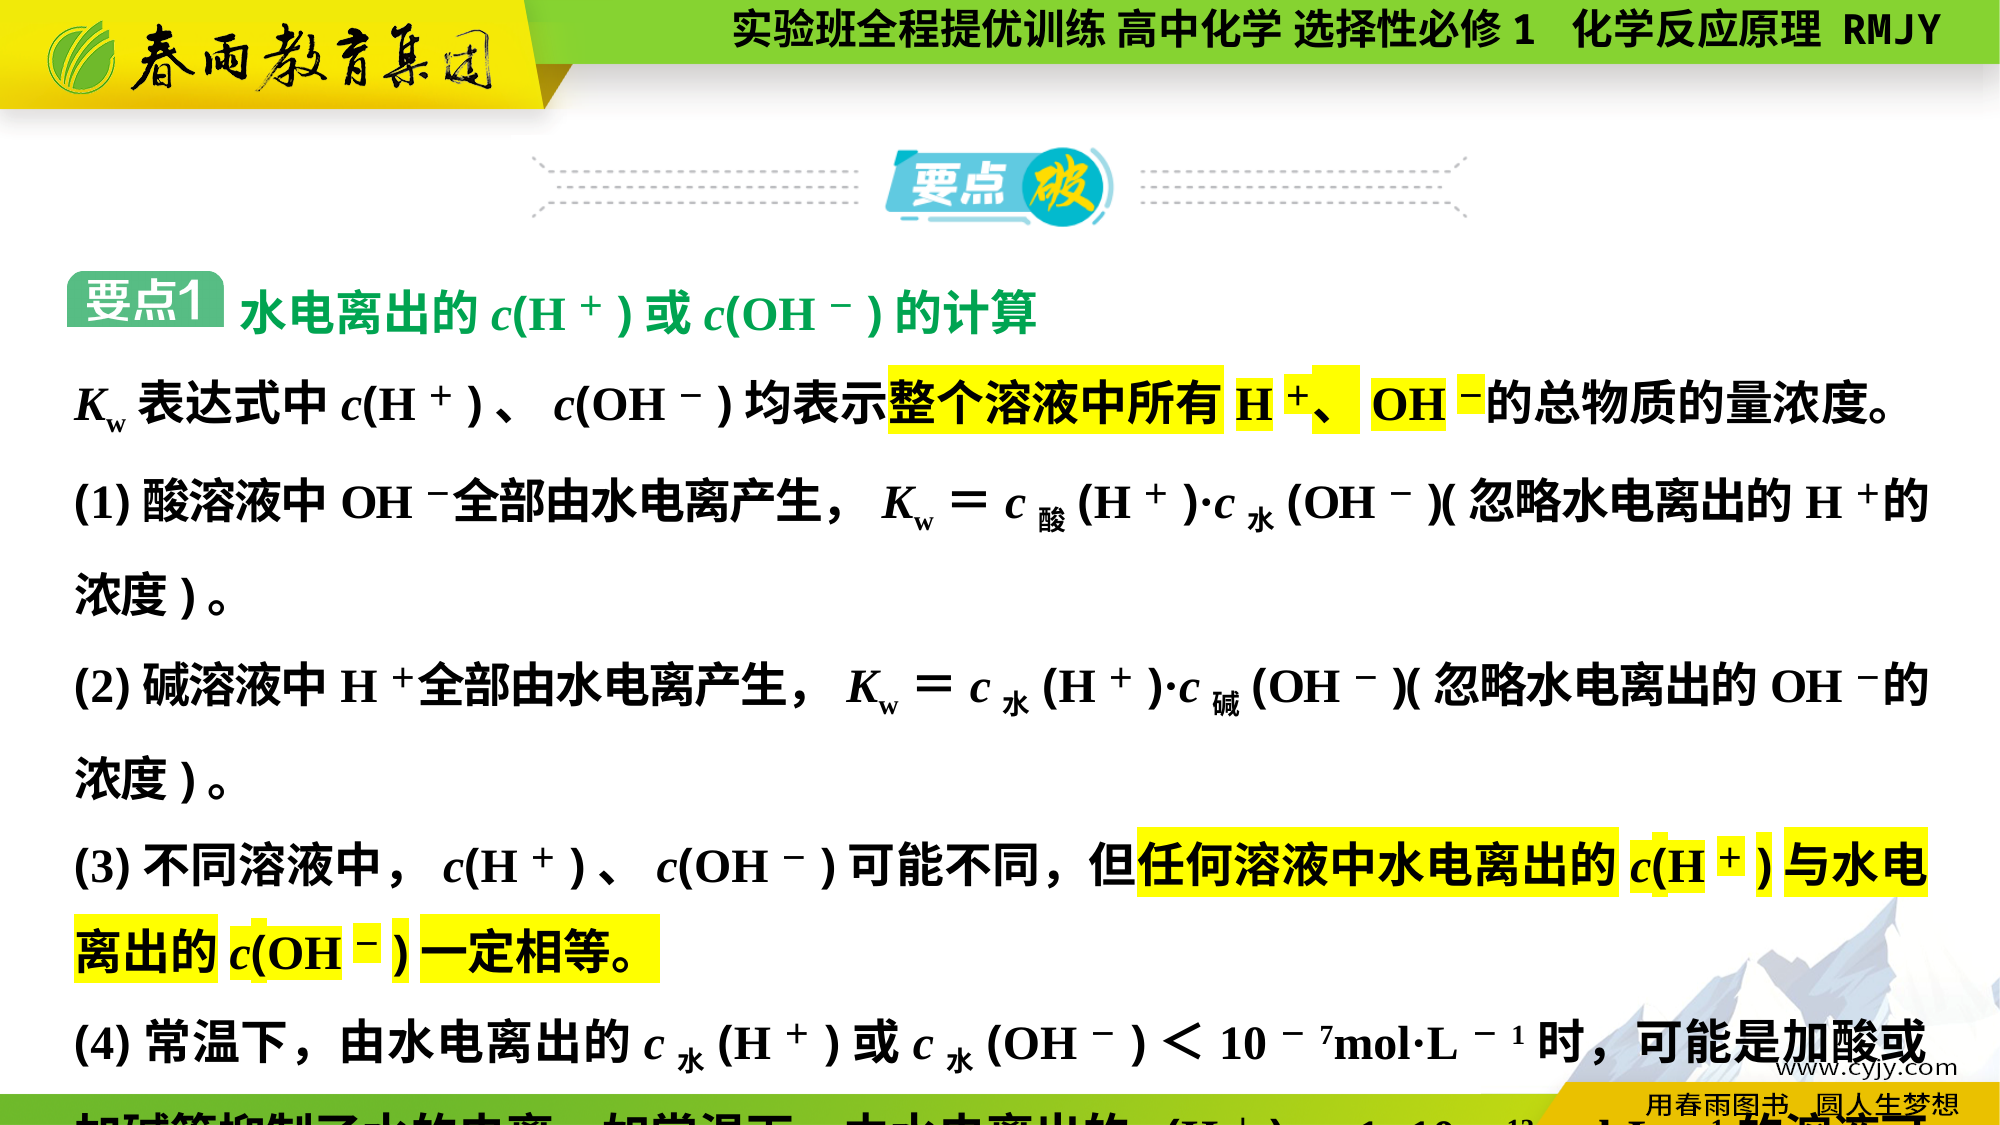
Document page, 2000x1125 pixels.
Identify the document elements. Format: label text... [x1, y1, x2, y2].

list 水电离出的c(H＋)或c(OH－)的计算 Kw表达式中c(H＋)、c(OH－)均表示整个溶液中所有H＋、OH－的总物质的量浓度。 (1)酸溶液中OH－全部由水电离产生，Kw＝c酸(H＋)·c水(OH－)(忽略水电离出的H＋的浓度)。 (2)碱溶液中H＋全部由水电离产生，Kw＝c水(H＋)·c碱(OH－)(忽略水电离出的OH－的浓度)。 (3)不同溶液中，c(H＋)、c(OH－)可能不同，但任何溶液中水电离出的c(H＋)与水电离出的c(OH－)一定相等。 (4)常温下，由水电离出的c水(H＋)或c水(OH－)＜10－7mol·L－1时，可能是加酸或加碱等抑制了水的电离。如常温下，由水电离出的c(H＋)＝1×10－13mol·L－1的溶液可能呈酸性也可能呈碱性，溶液的pH＝1或13。 [59, 246, 1944, 1035]
picture [0, 0, 2000, 1125]
